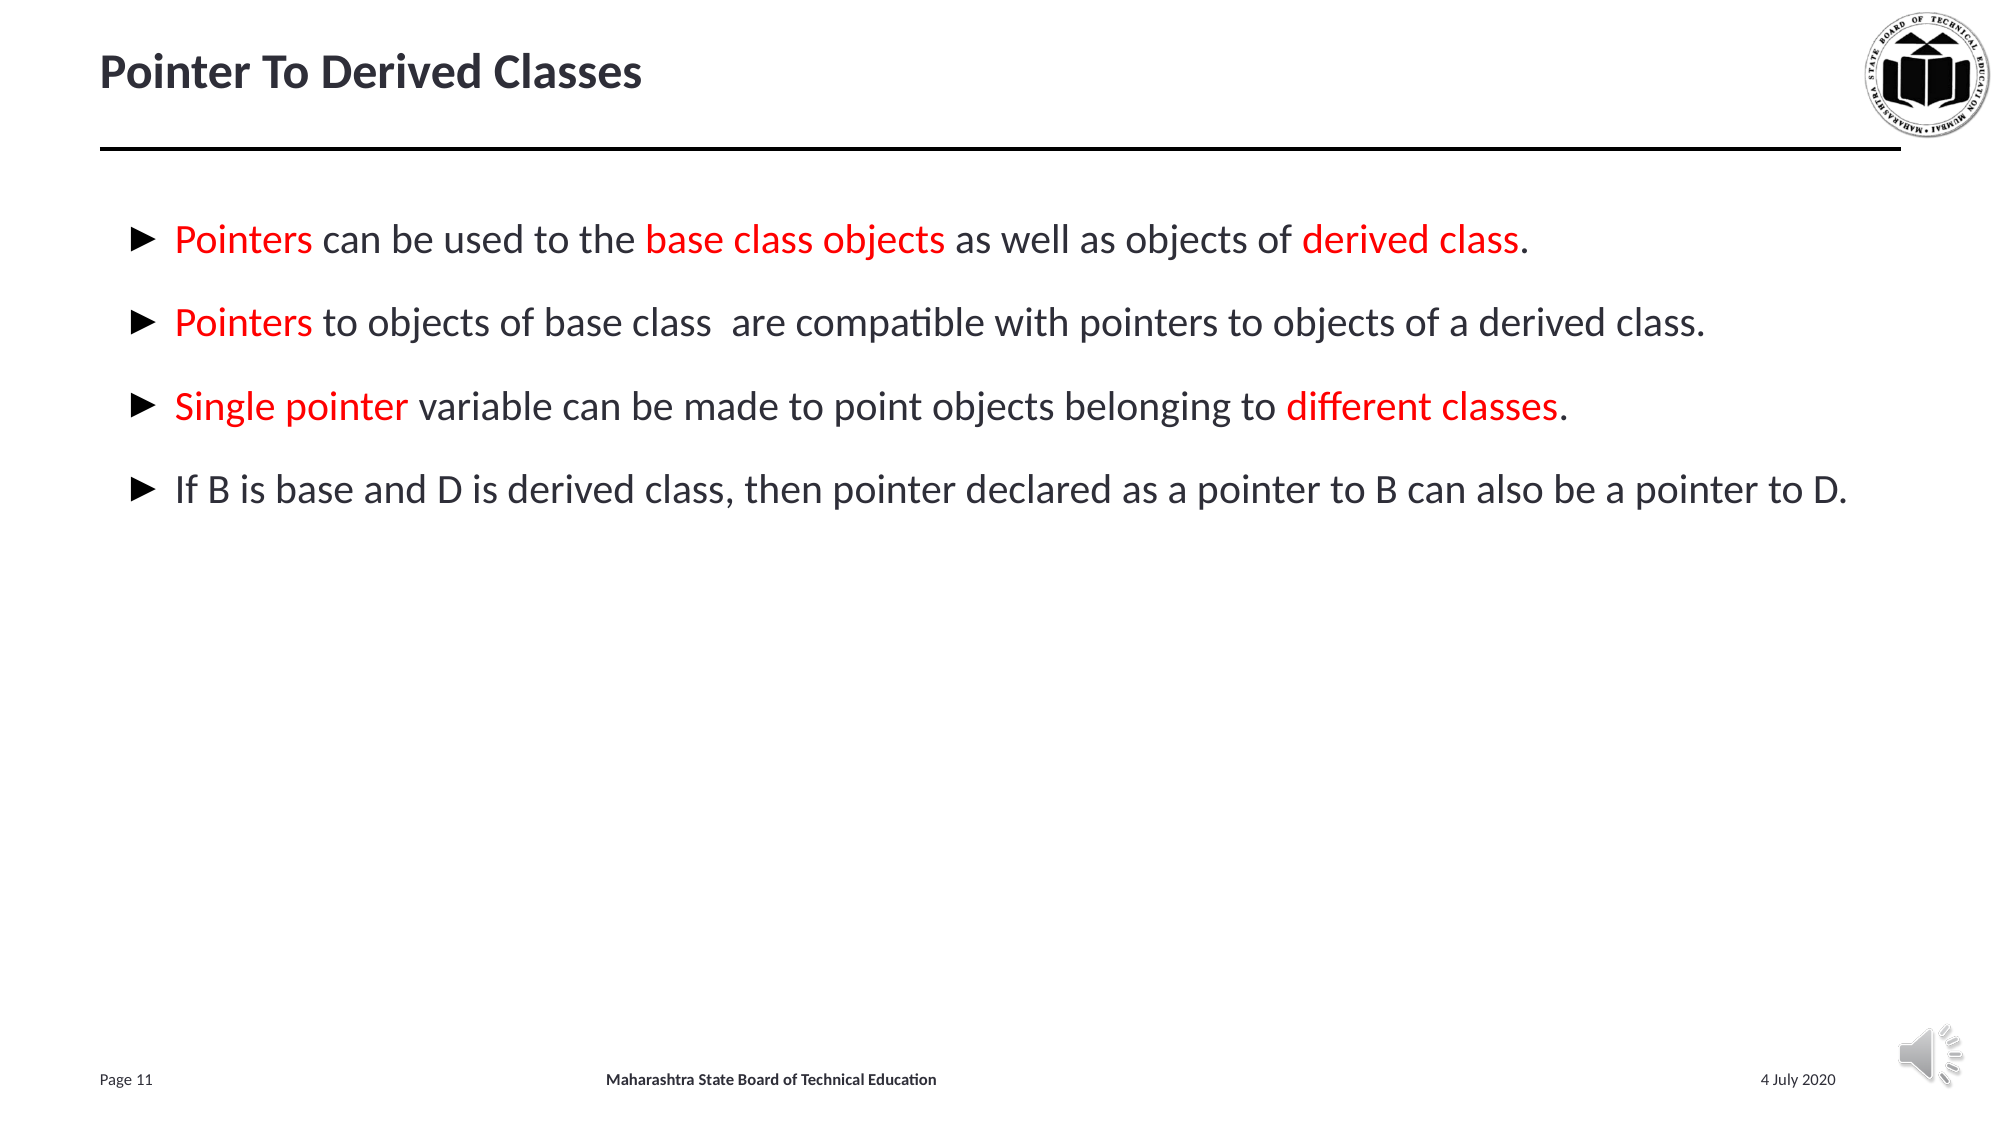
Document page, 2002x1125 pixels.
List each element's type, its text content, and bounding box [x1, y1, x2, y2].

title Pointer To Derived Classes [100, 48, 1901, 146]
list Pointers can be used to the base class objects as well as objects of derived class. Pointers to objects of base class are compatible with pointers to objects of a derived class. Single pointer variable can be made to point objects belonging to different classes. If B is base and D is derived class, then pointer declared as a pointer to B can also be a pointer to D. [100, 186, 1901, 999]
picture [1898, 1022, 1966, 1090]
picture [1852, 0, 2001, 149]
